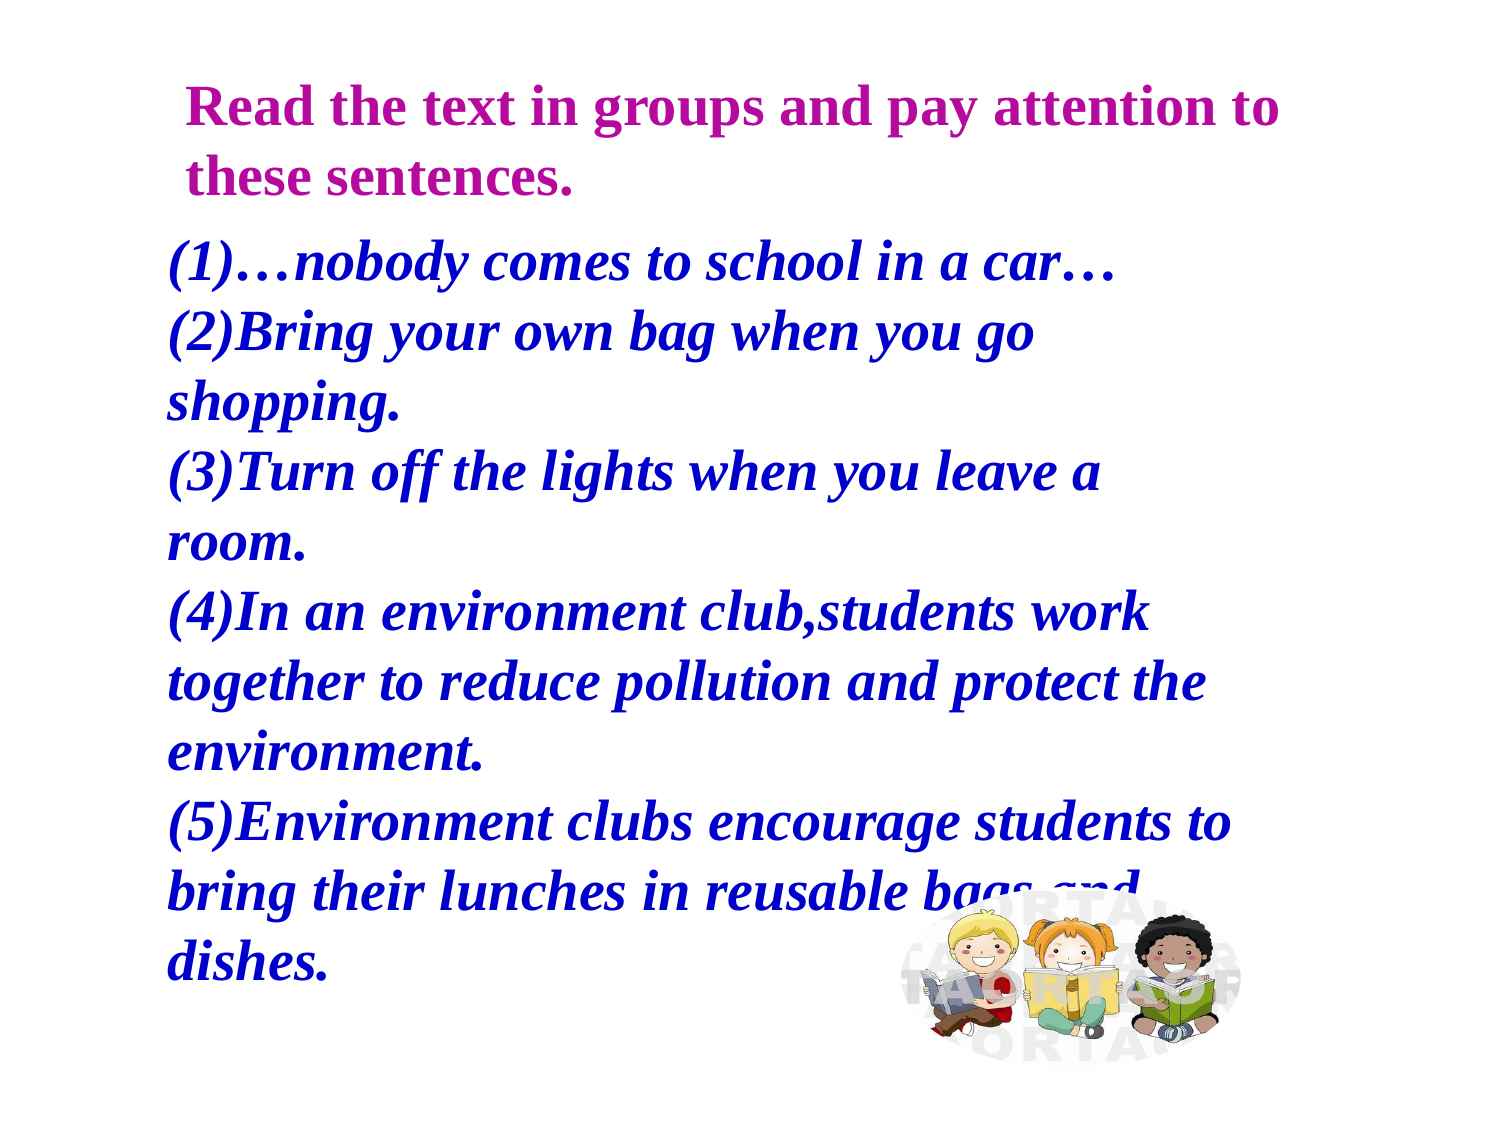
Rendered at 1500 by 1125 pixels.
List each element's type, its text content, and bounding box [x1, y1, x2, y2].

picture [900, 886, 1241, 1069]
text_box Read the text in groups and pay attention to these sentences. [171, 59, 1370, 215]
text_box (1)…nobody comes to school in a car… (2)Bring your own bag when you go shopping. (3)Turn off the lights when you leave a room. (4)In an environment club,students work together to reduce pollution and protect the environment. (5)Environment clubs encourage students to bring their lunches in reusable bags and dishes. [153, 214, 1266, 1000]
